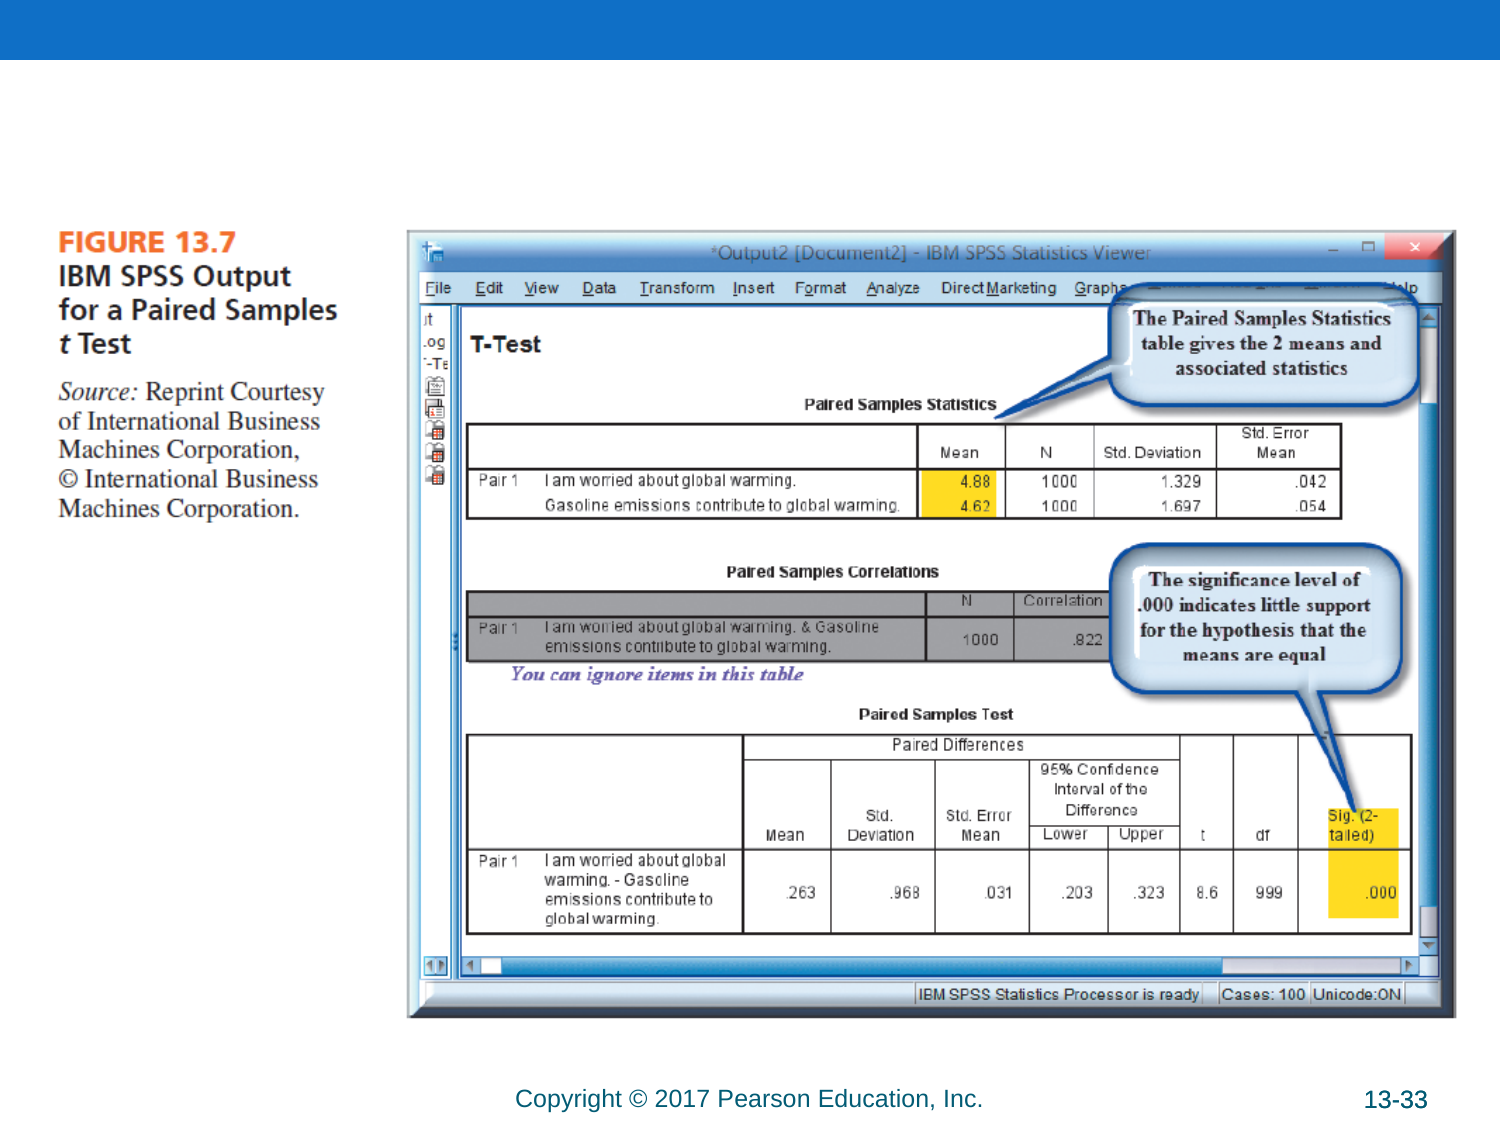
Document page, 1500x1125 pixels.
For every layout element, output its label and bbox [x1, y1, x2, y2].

picture [641, 1100, 647, 1107]
picture [43, 209, 1472, 1031]
